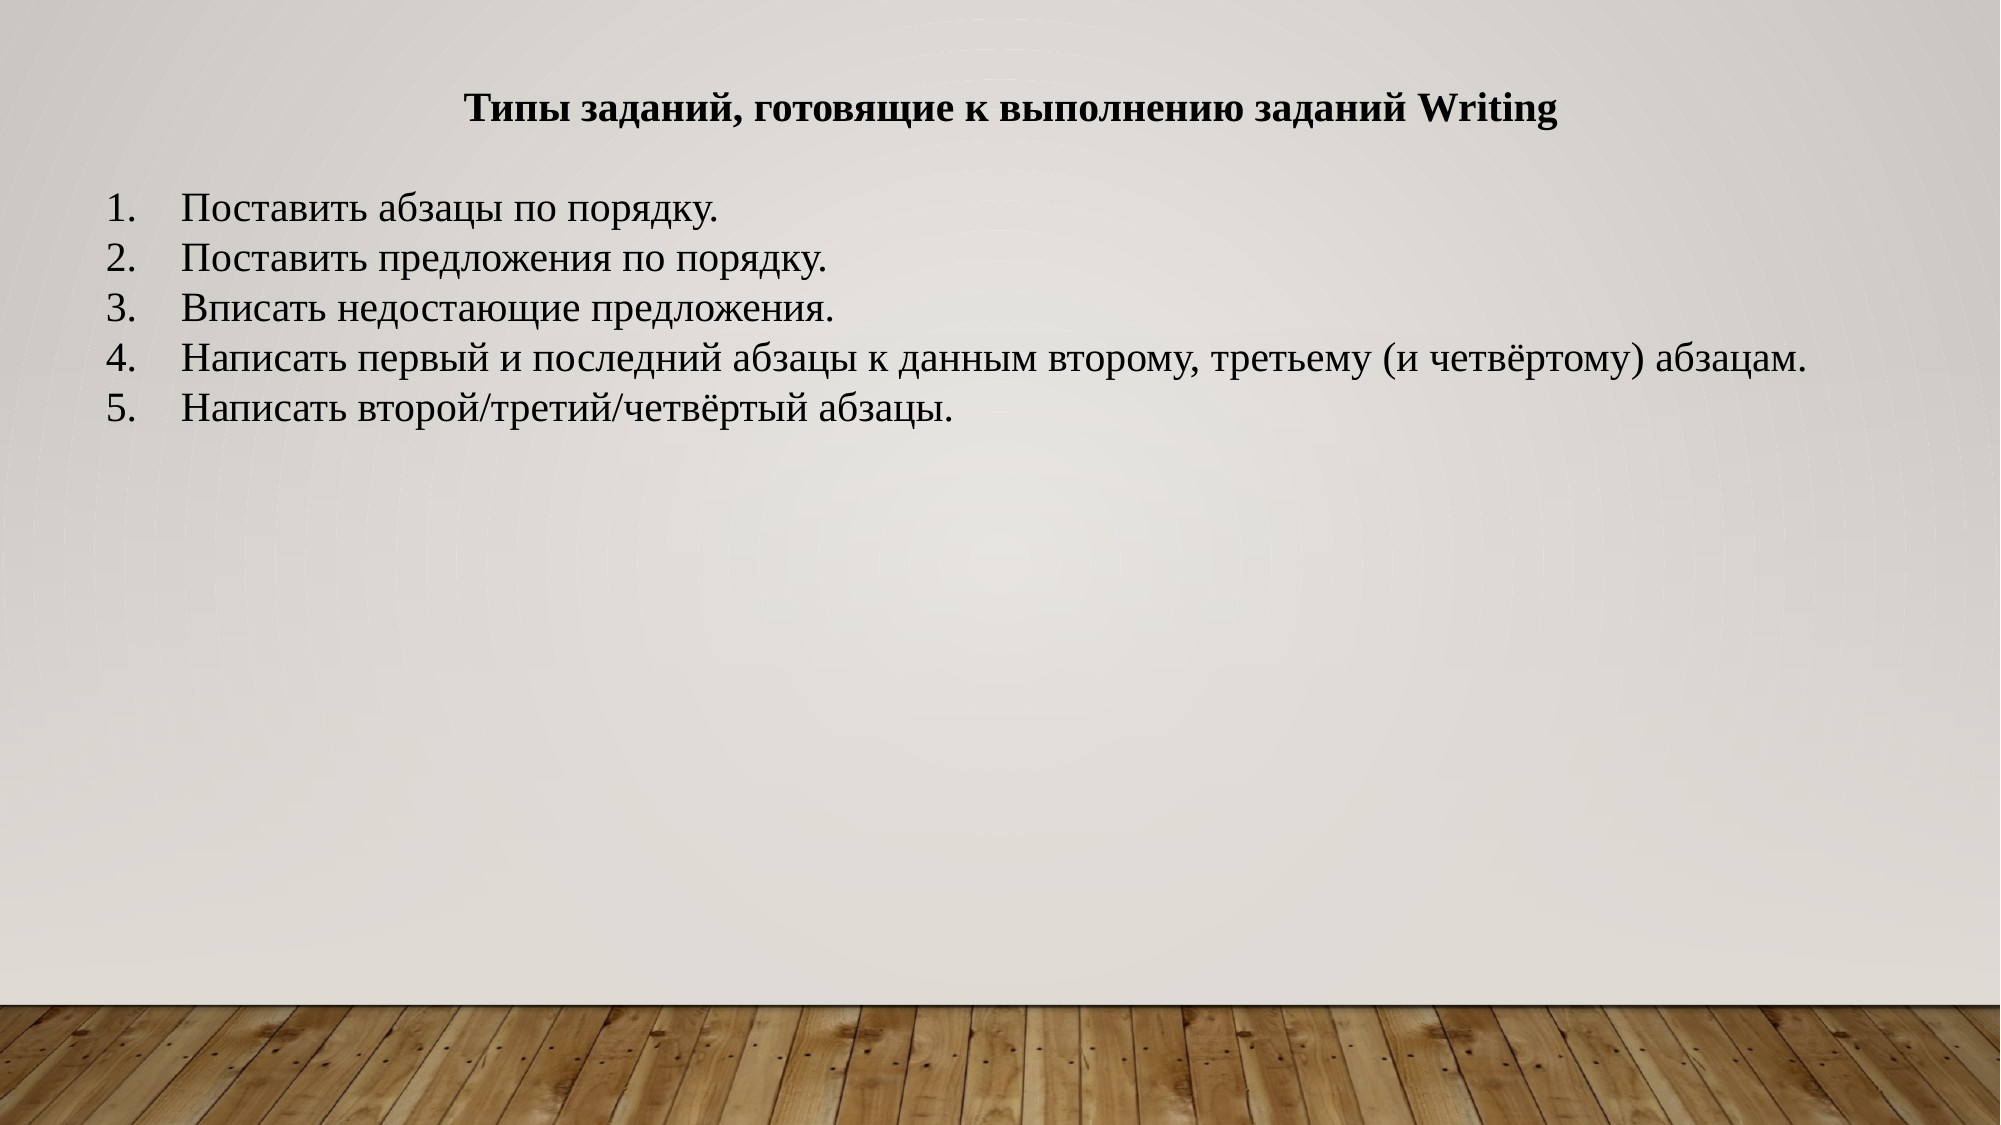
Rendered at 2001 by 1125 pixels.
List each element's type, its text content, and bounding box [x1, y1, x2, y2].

picture [0, 1005, 2000, 1125]
text_box Типы заданий, готовящие к выполнению заданий Writing Поставить абзацы по порядку. Поставить предложения по порядку. Вписать недостающие предложения. Написать первый и последний абзацы к данным второму, третьему (и четвёртому) абзацам. Написать второй/третий/четвёртый абзацы. [91, 71, 1931, 437]
